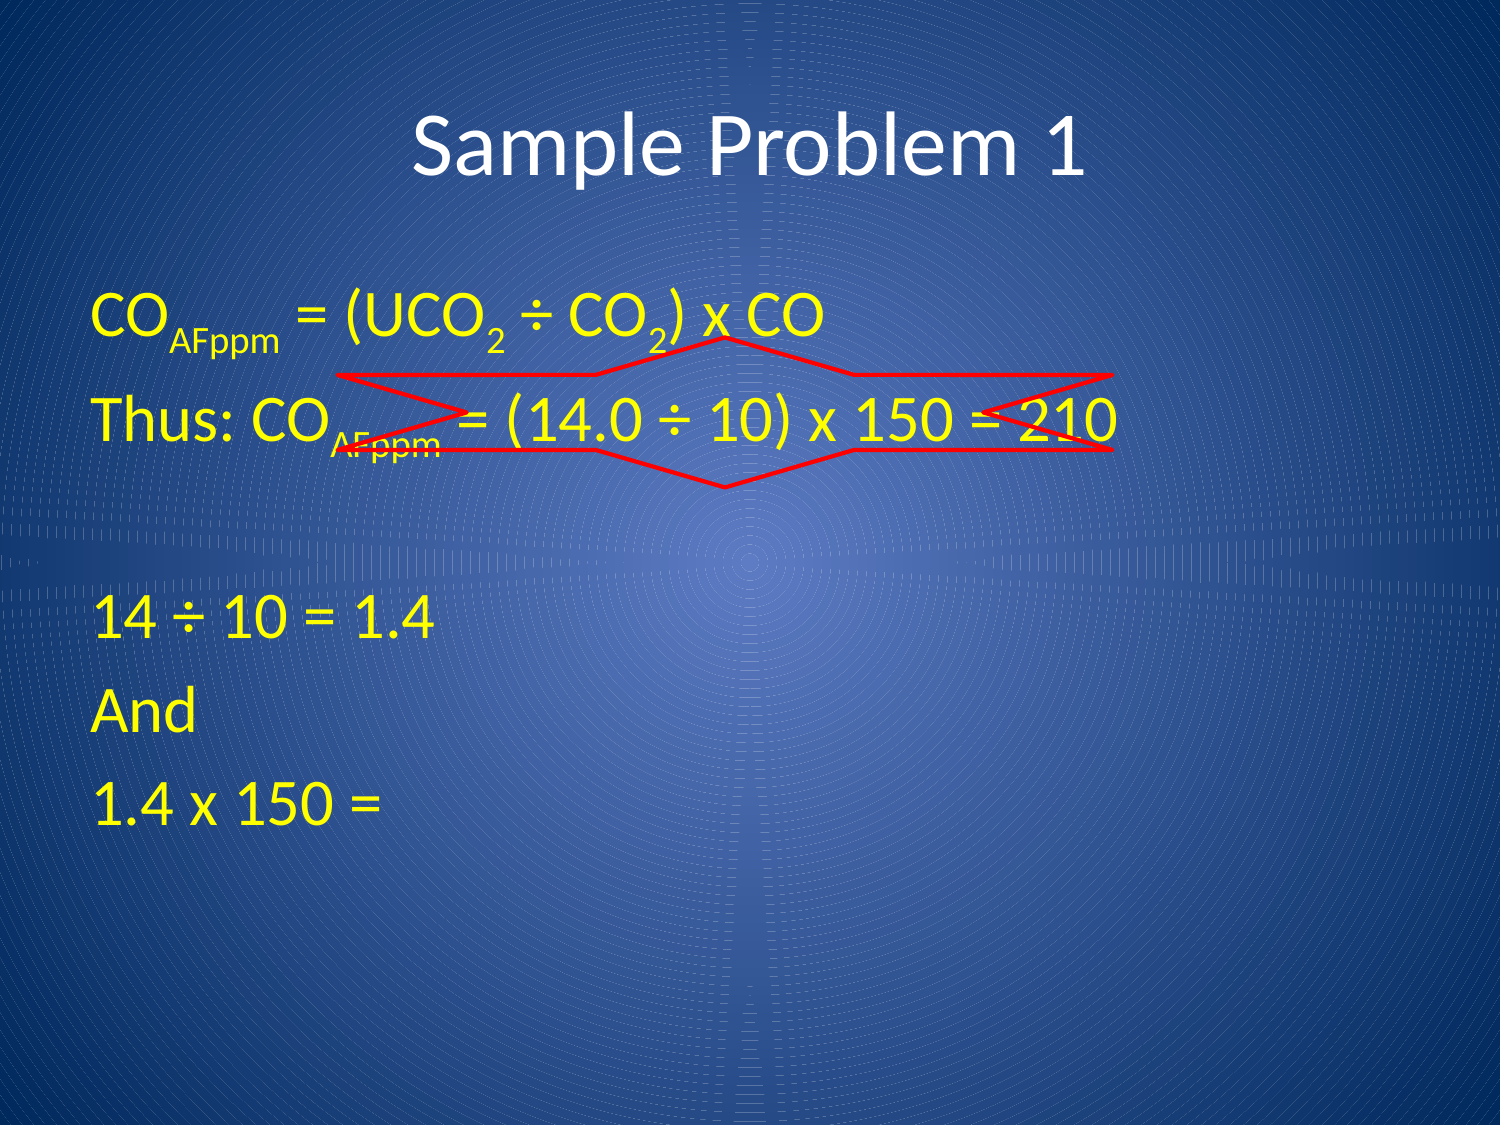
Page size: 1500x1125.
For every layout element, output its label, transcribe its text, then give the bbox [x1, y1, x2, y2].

text_box [335, 335, 1115, 490]
list COAFppm = (UCO2 ÷ CO2) x CO Thus: COAFppm = (14.0 ÷ 10) x 150 = 210 14 ÷ 10 = 1.4 And 1.4 x 150 = [75, 262, 1425, 1005]
title Sample Problem 1 [75, 45, 1425, 233]
